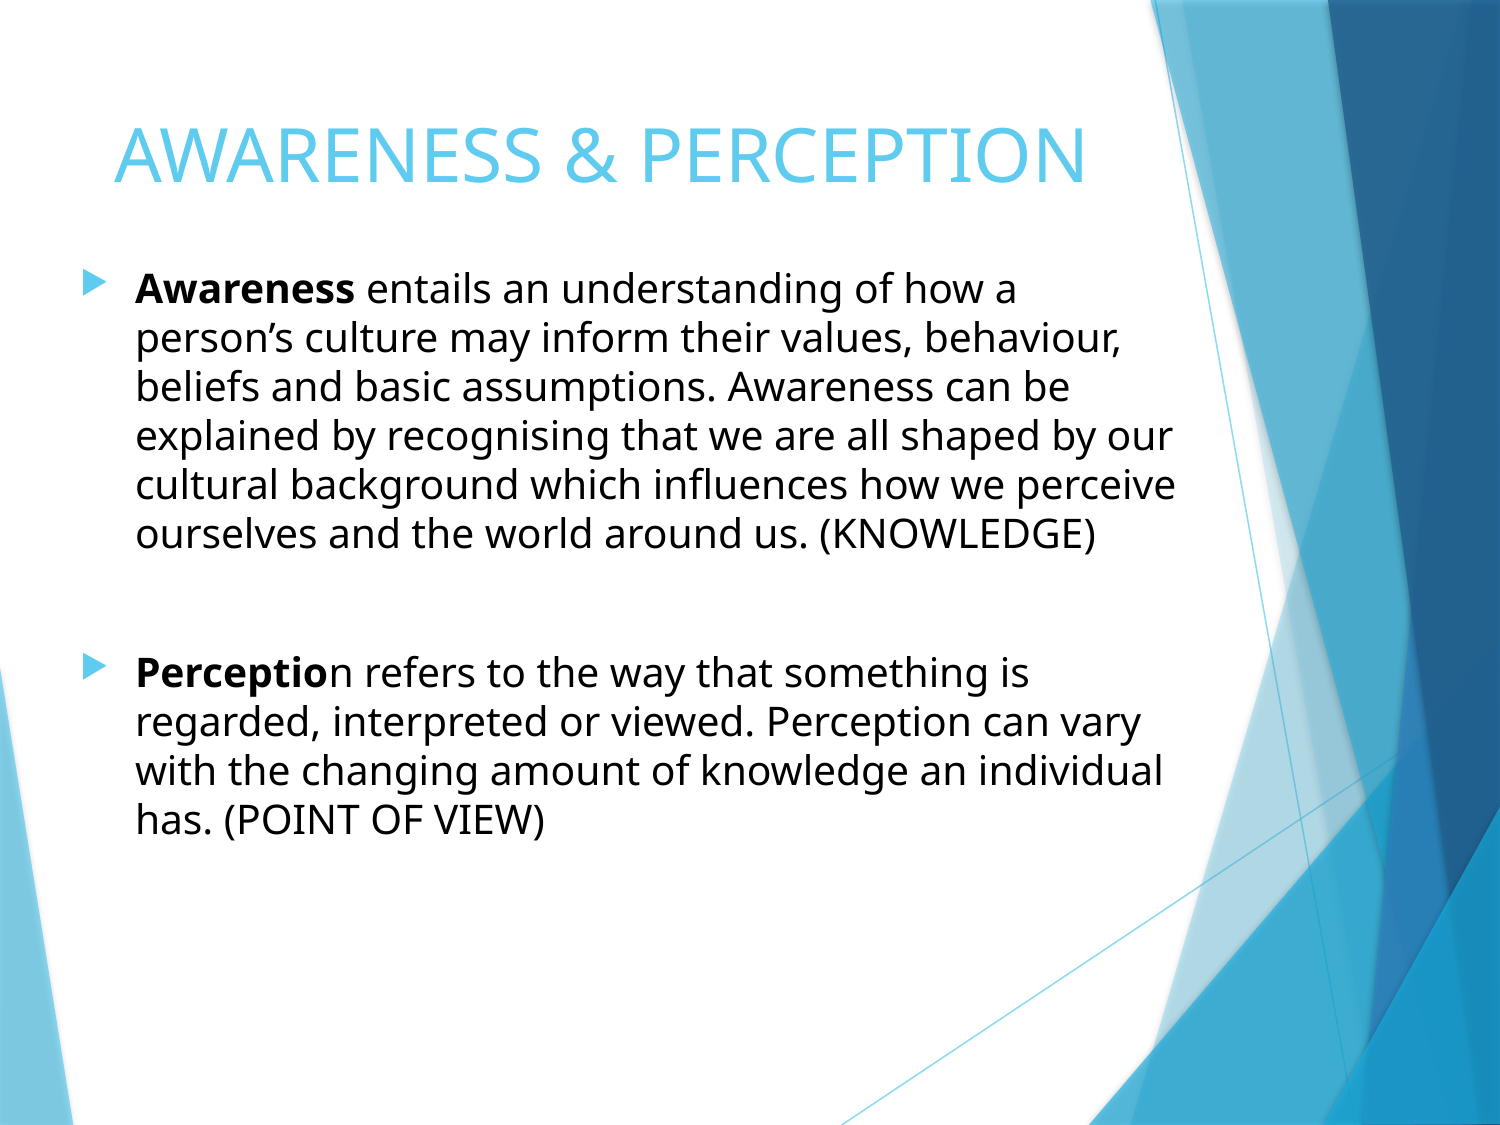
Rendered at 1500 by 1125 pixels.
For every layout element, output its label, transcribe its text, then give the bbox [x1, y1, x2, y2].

list Awareness entails an understanding of how a person’s culture may inform their values, behaviour, beliefs and basic assumptions. Awareness can be explained by recognising that we are all shaped by our cultural background which influences how we perceive ourselves and the world around us. (KNOWLEDGE) Perception refers to the way that something is regarded, interpreted or viewed. Perception can vary with the changing amount of knowledge an individual has. (POINT OF VIEW) [64, 255, 1199, 892]
title AWARENESS & PERCEPTION [99, 99, 1142, 255]
